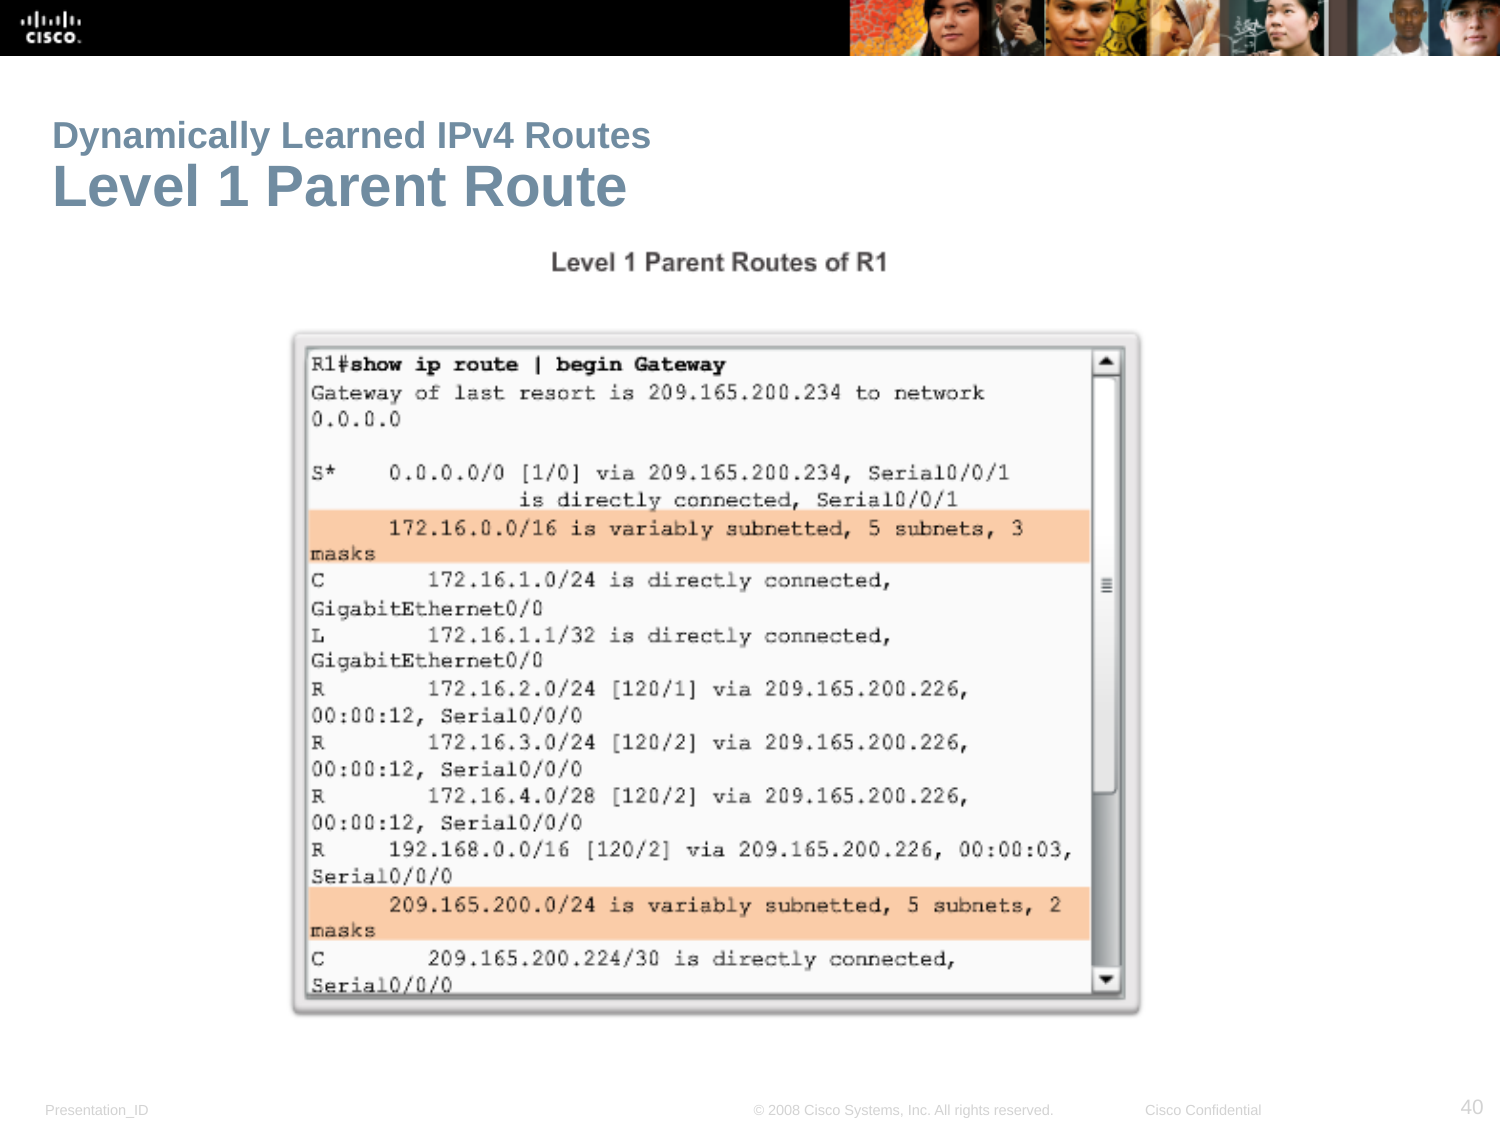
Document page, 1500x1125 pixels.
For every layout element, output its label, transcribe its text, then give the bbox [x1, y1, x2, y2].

picture [260, 241, 1150, 1027]
title Dynamically Learned IPv4 Routes Level 1 Parent Route [38, 80, 1426, 227]
picture [0, 0, 1500, 56]
